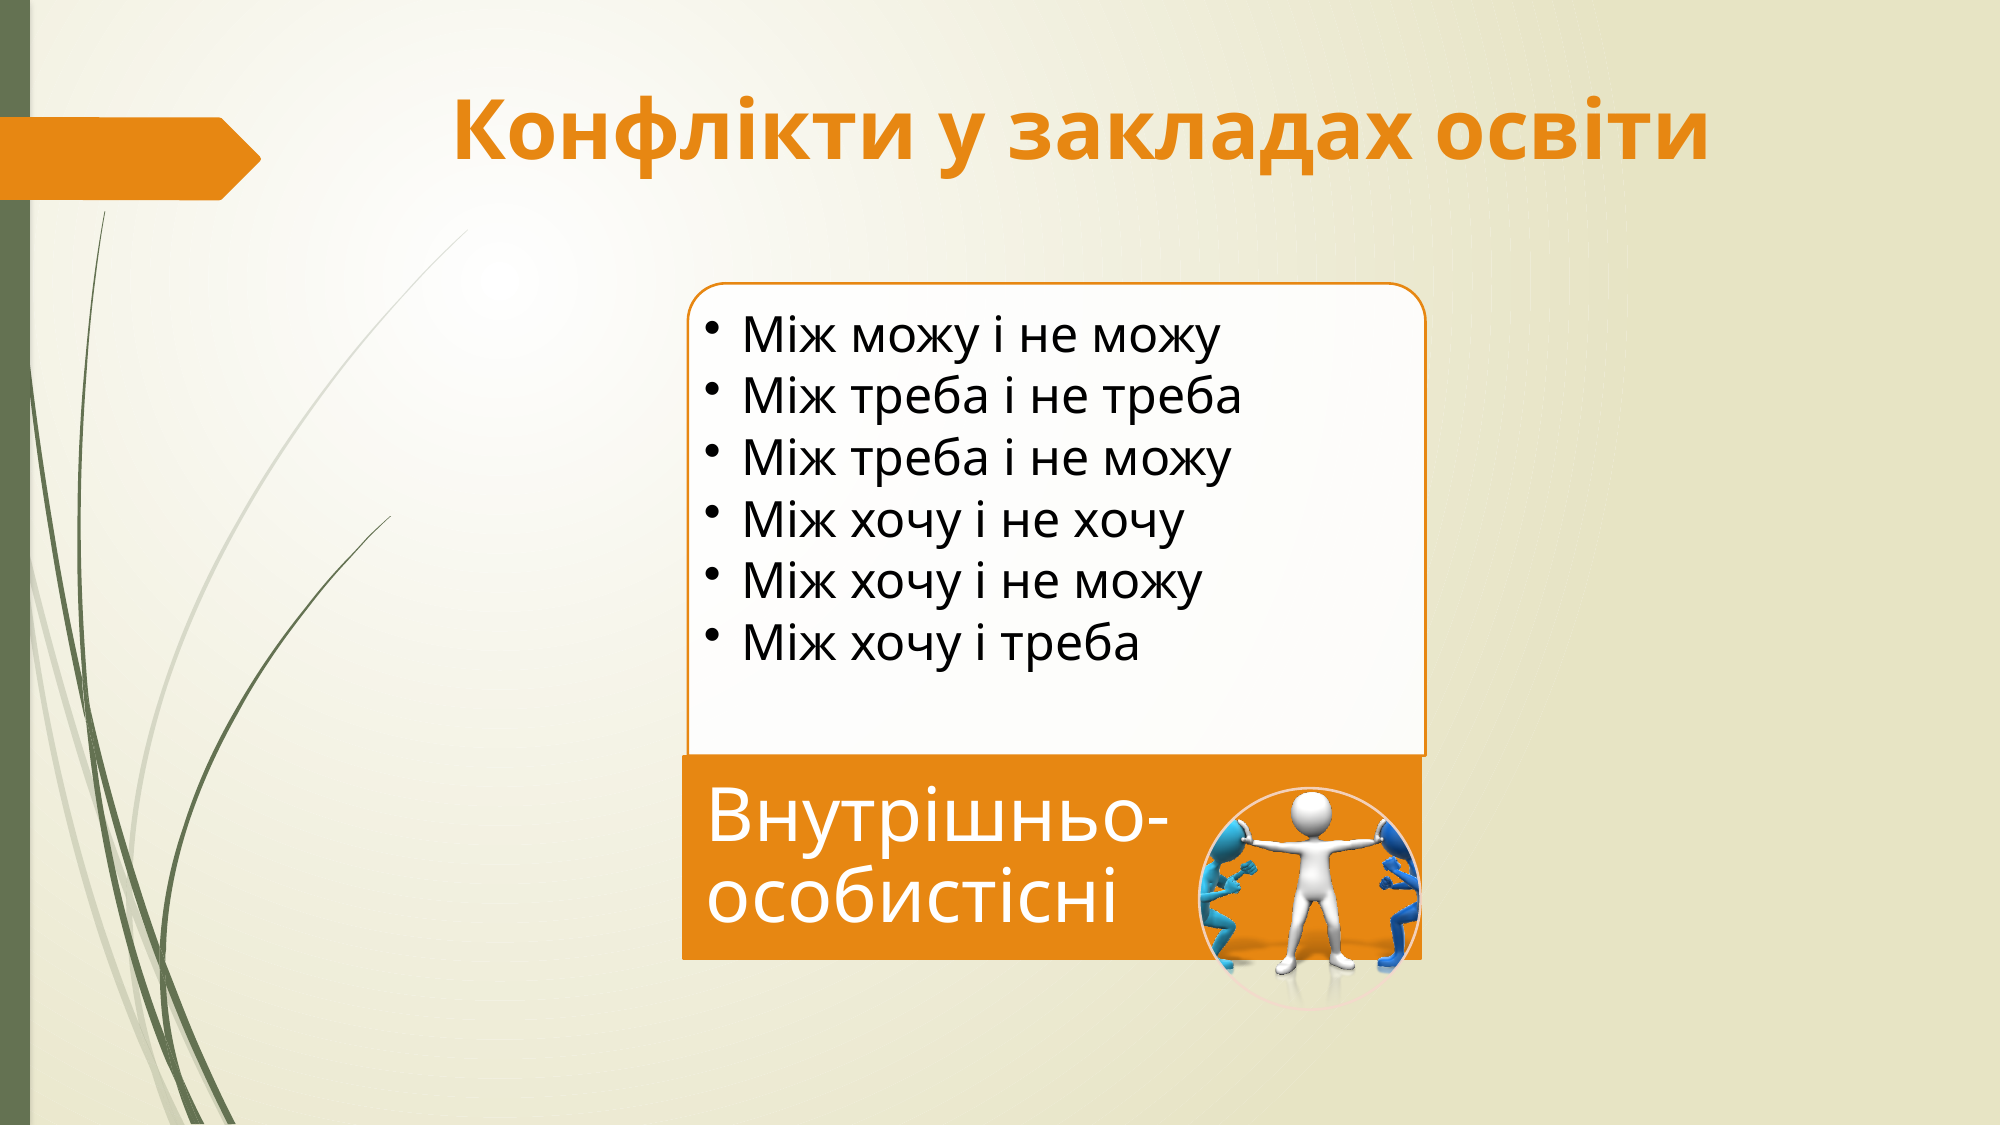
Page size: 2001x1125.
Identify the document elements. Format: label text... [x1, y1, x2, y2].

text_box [339, 283, 1766, 1011]
title Конфлікти у закладах освіти [435, 69, 1898, 232]
